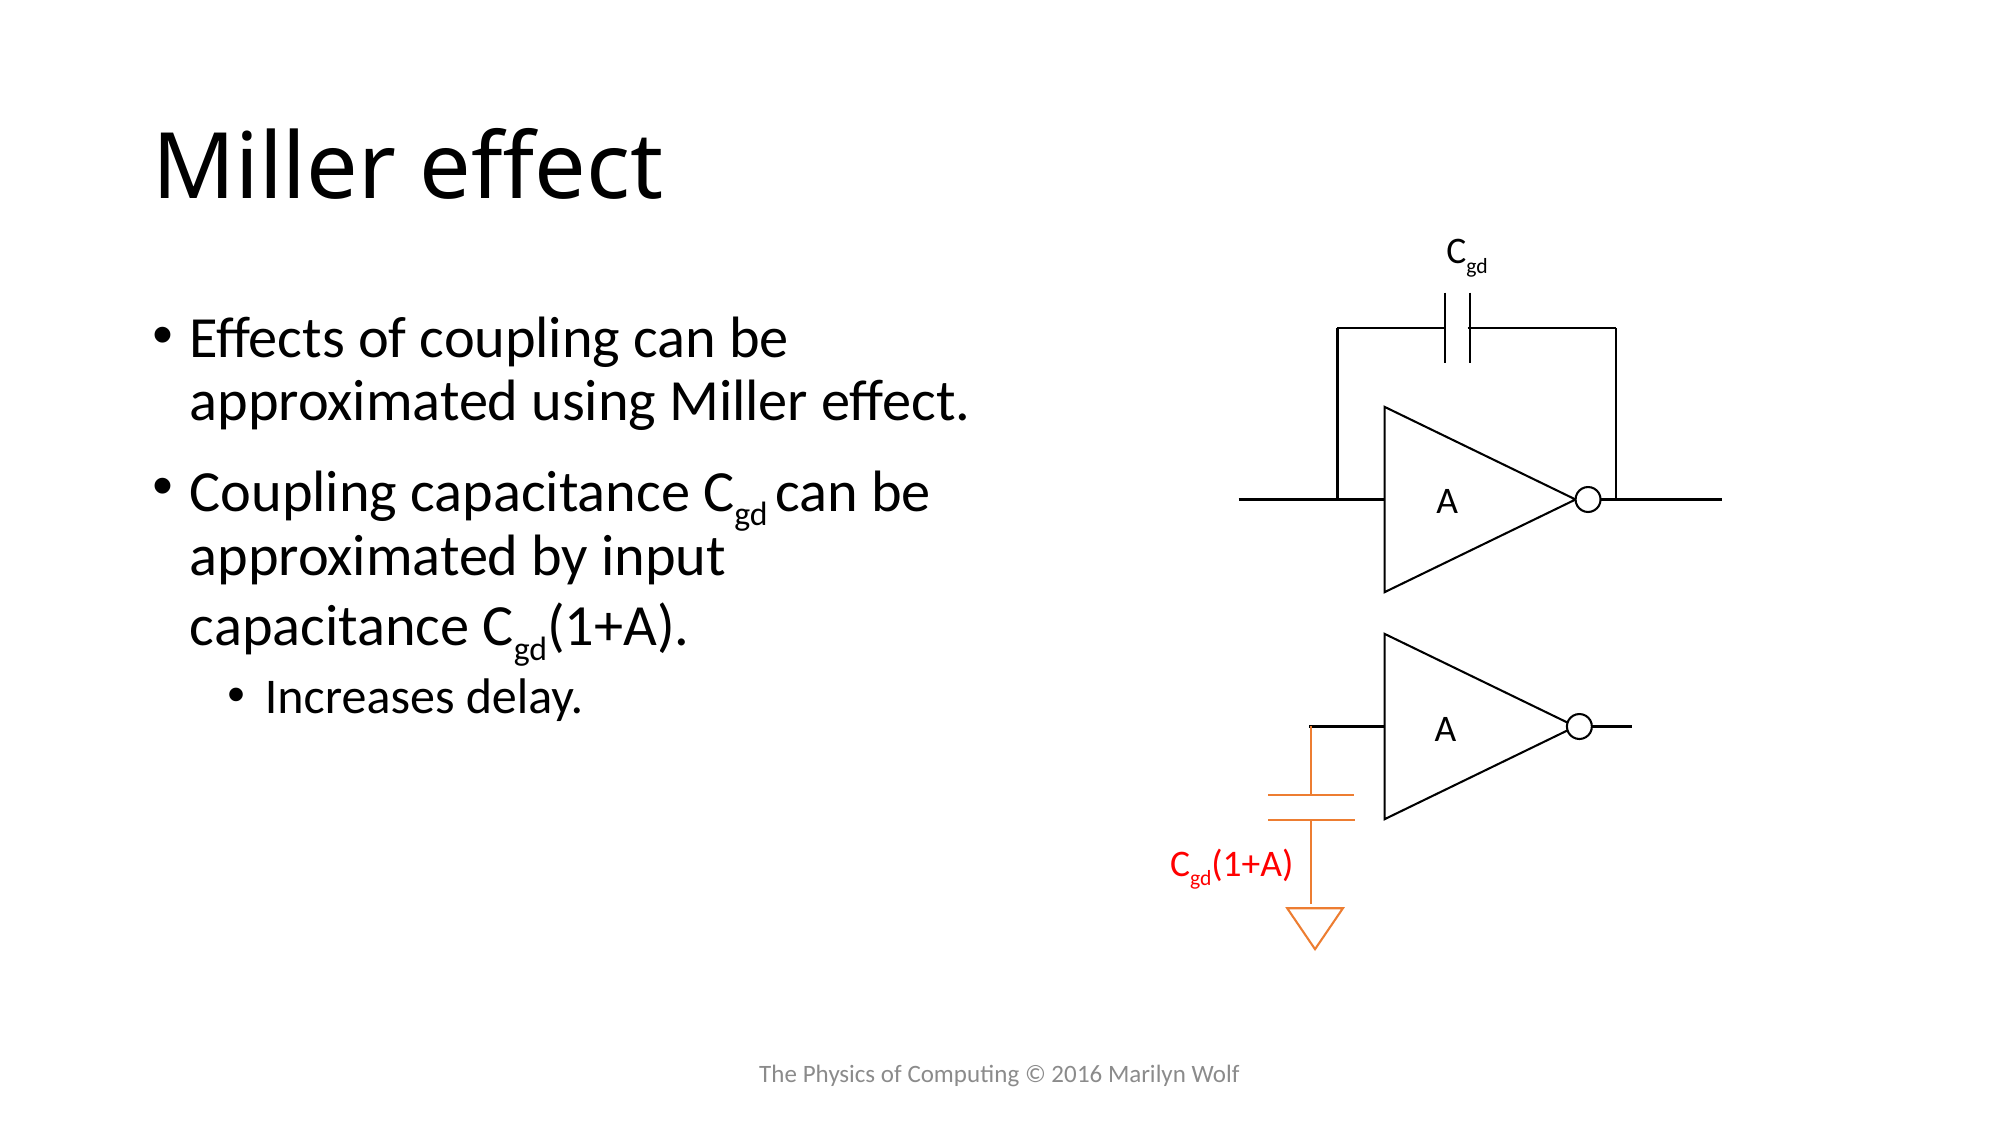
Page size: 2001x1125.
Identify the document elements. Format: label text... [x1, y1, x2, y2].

text_box [1383, 632, 1567, 821]
text_box [1574, 485, 1602, 514]
text_box A [1419, 696, 1472, 756]
text_box A [1421, 469, 1473, 529]
text_box [1565, 712, 1593, 741]
text_box [1383, 405, 1574, 594]
list Effects of coupling can be approximated using Miller effect. Coupling capacitance Cgd can be approximated by input capacitance Cgd(1+A). Increases delay. [137, 299, 988, 1014]
title Miller effect [137, 59, 1863, 278]
text_box [1285, 907, 1345, 952]
text_box Cgd [1431, 219, 1503, 286]
text_box Cgd(1+A) [1155, 831, 1309, 898]
footer The Physics of Computing © 2016 Marilyn Wolf [662, 1042, 1338, 1103]
